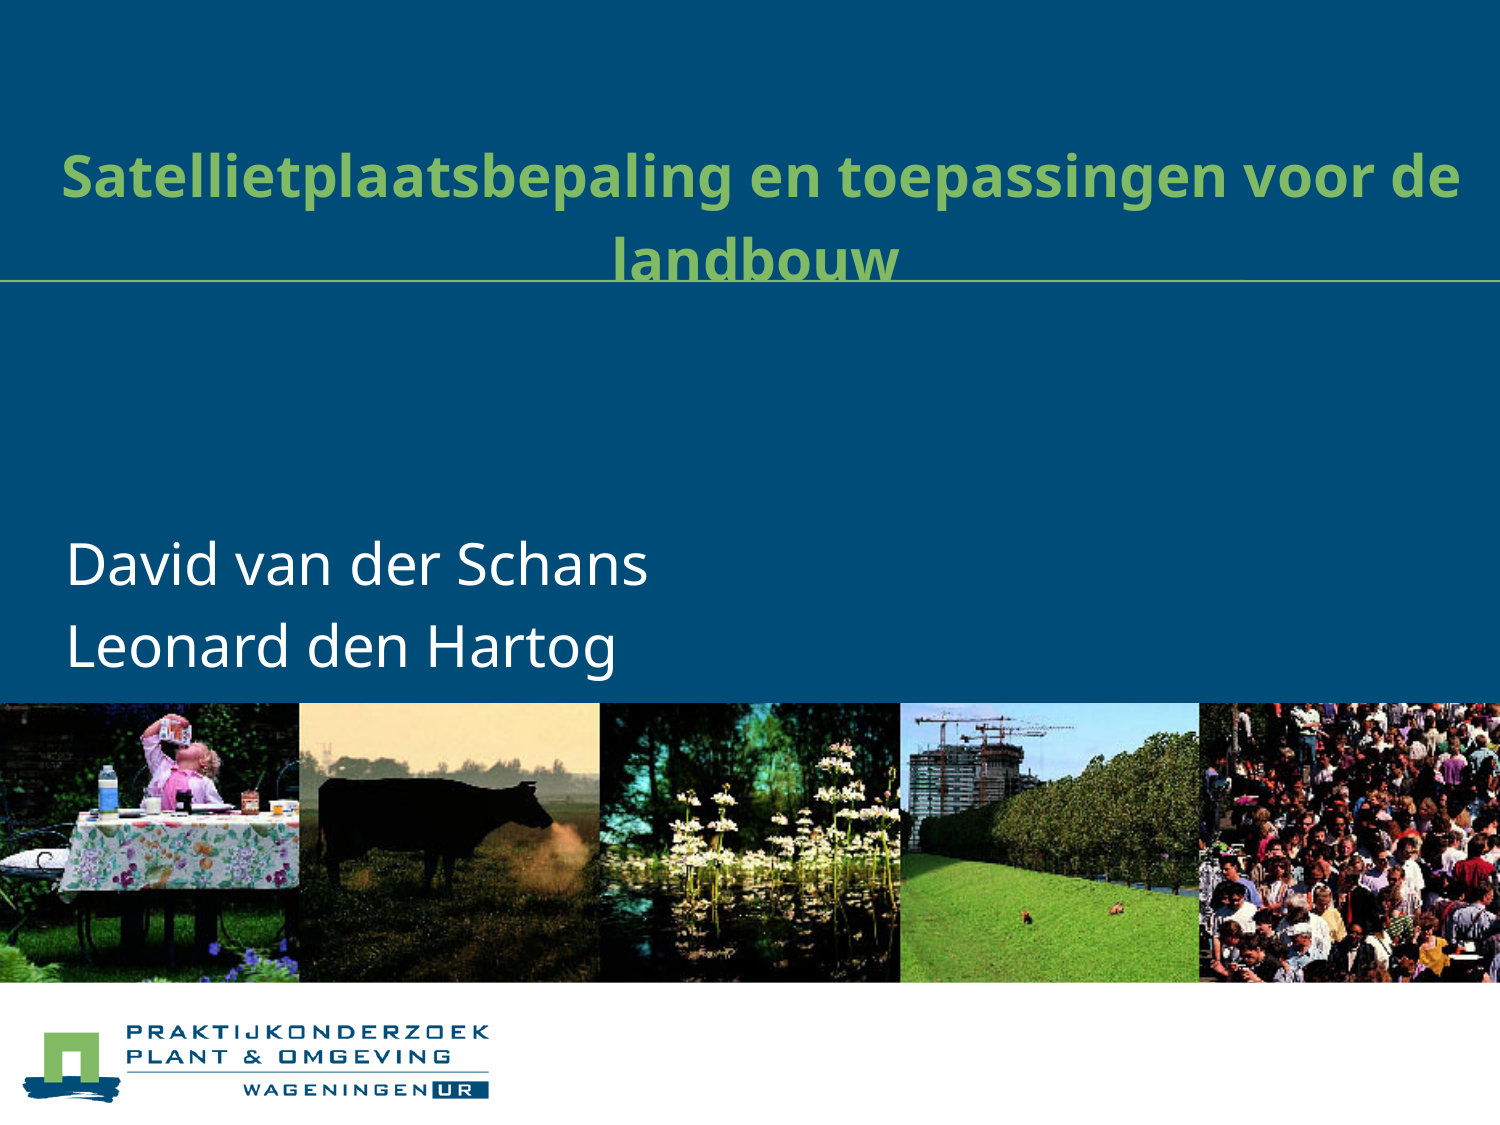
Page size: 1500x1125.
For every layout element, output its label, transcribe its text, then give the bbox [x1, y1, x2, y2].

picture [0, 984, 1500, 1125]
picture [0, 703, 1500, 982]
title Satellietplaatsbepaling en toepassingen voor de landbouw [41, 125, 1483, 430]
subtitle David van der Schans Leonard den Hartog [64, 526, 1416, 676]
